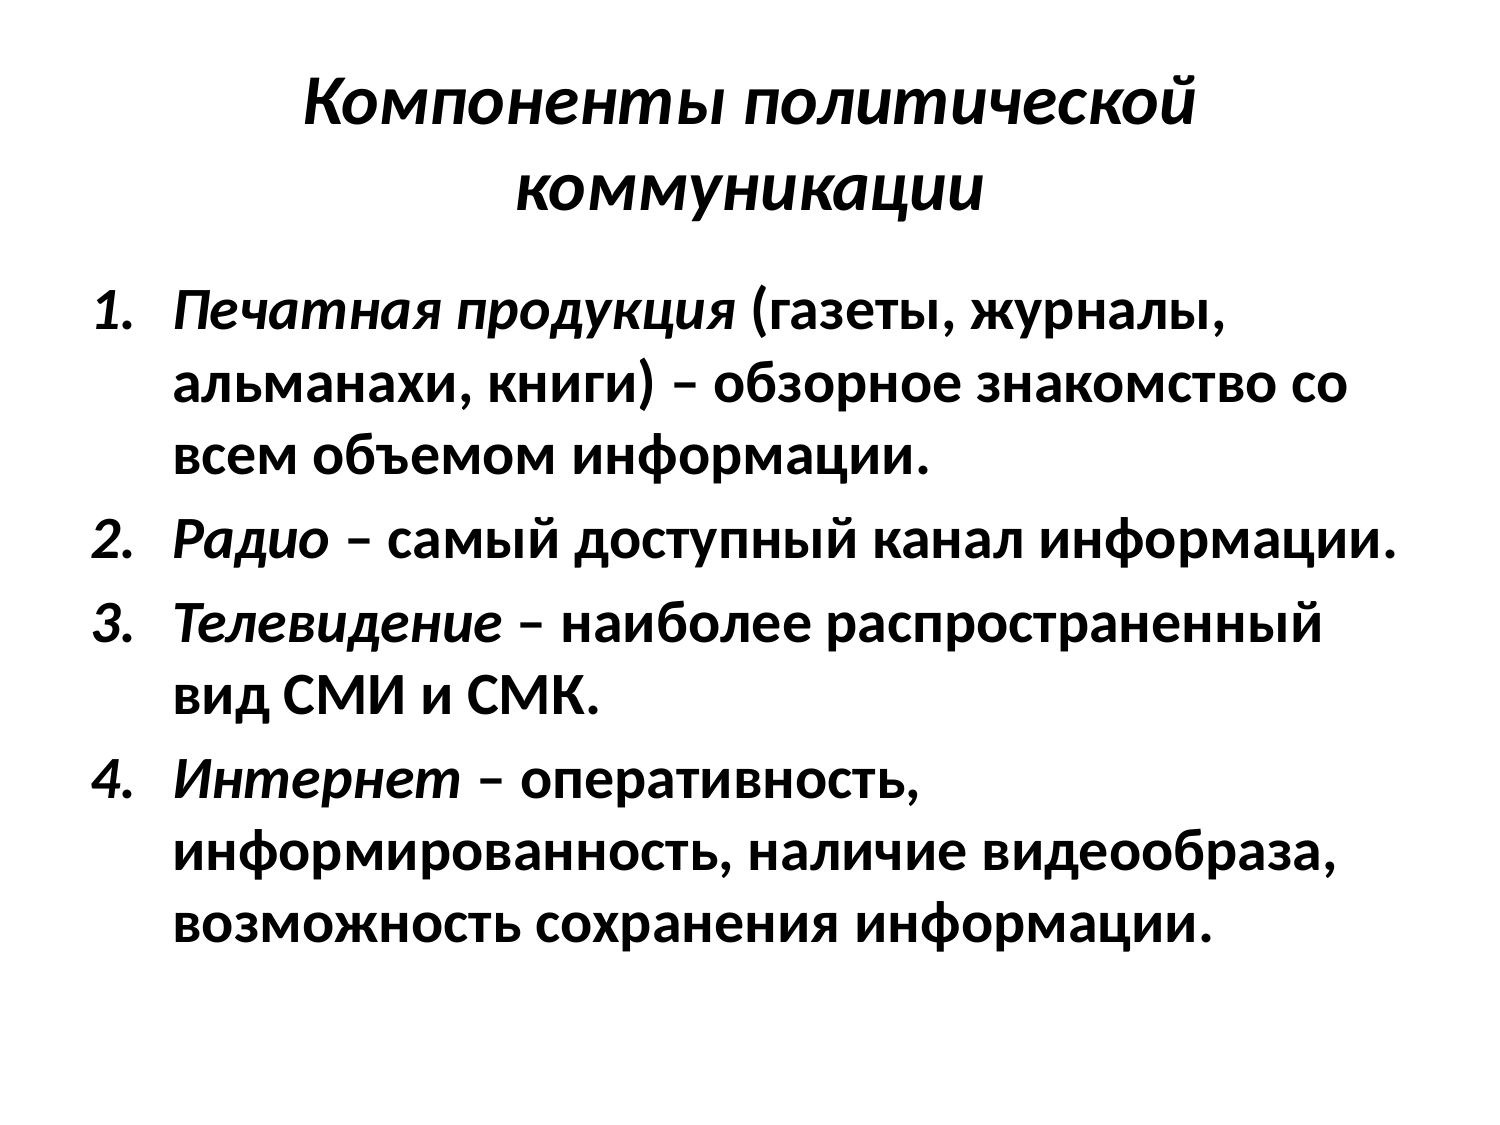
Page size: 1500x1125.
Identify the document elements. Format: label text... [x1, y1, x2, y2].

title Компоненты политической коммуникации [75, 45, 1425, 233]
list Печатная продукция (газеты, журналы, альманахи, книги) – обзорное знакомство со всем объемом информации. Радио – самый доступный канал информации. Телевидение – наиболее распространенный вид СМИ и СМК. Интернет – оперативность, информированность, наличие видеообраза, возможность сохранения информации. [75, 262, 1425, 1005]
